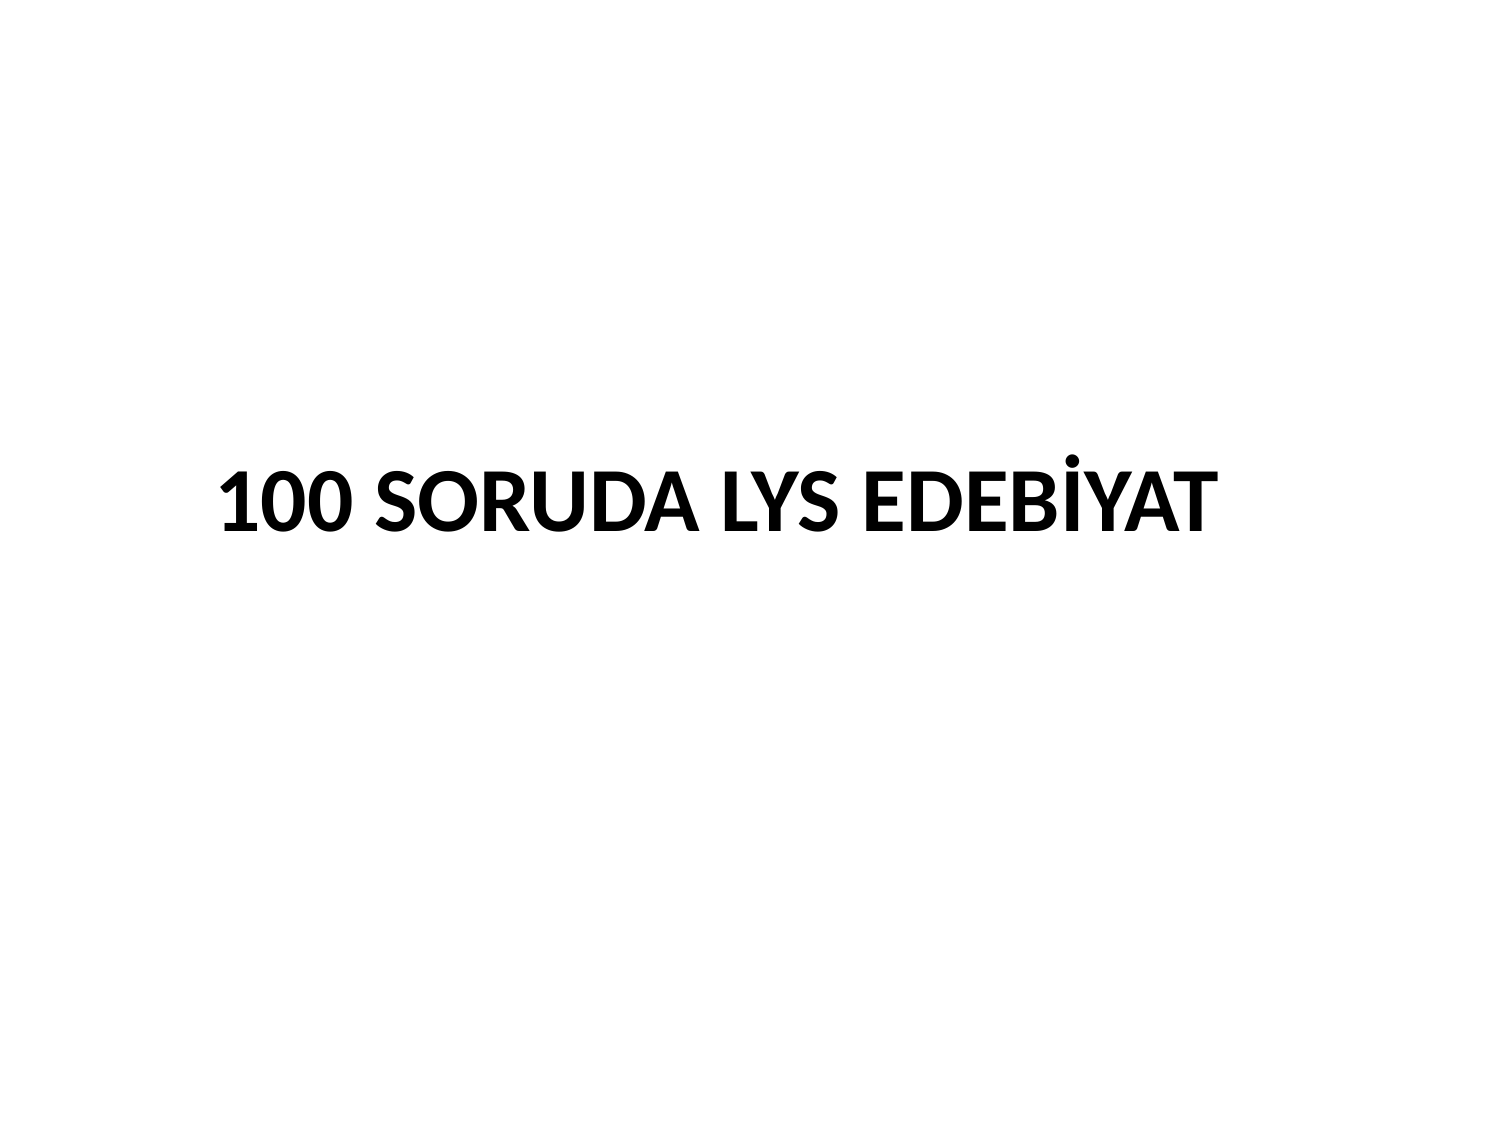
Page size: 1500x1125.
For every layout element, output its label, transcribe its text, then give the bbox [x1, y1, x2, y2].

list 100 SORUDA LYS EDEBİYAT [75, 46, 1425, 1005]
